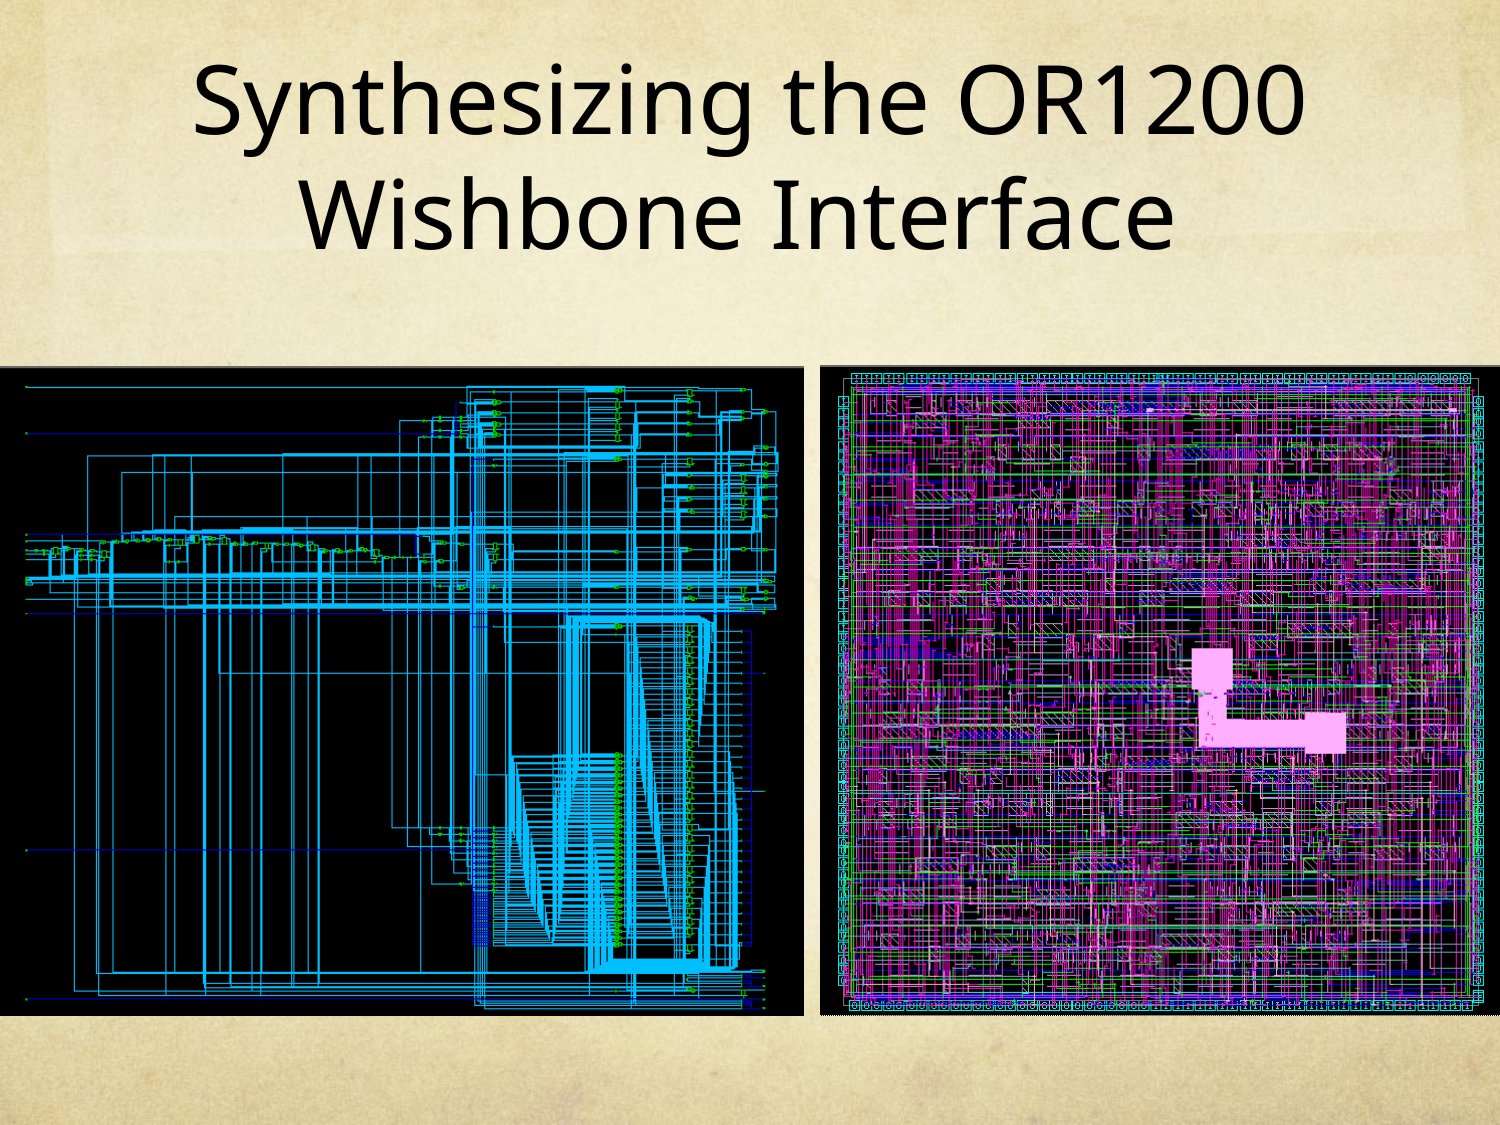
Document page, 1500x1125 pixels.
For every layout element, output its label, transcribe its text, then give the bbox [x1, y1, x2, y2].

title Synthesizing the OR1200 Wishbone Interface [150, 82, 1350, 225]
picture [0, 0, 1500, 1125]
